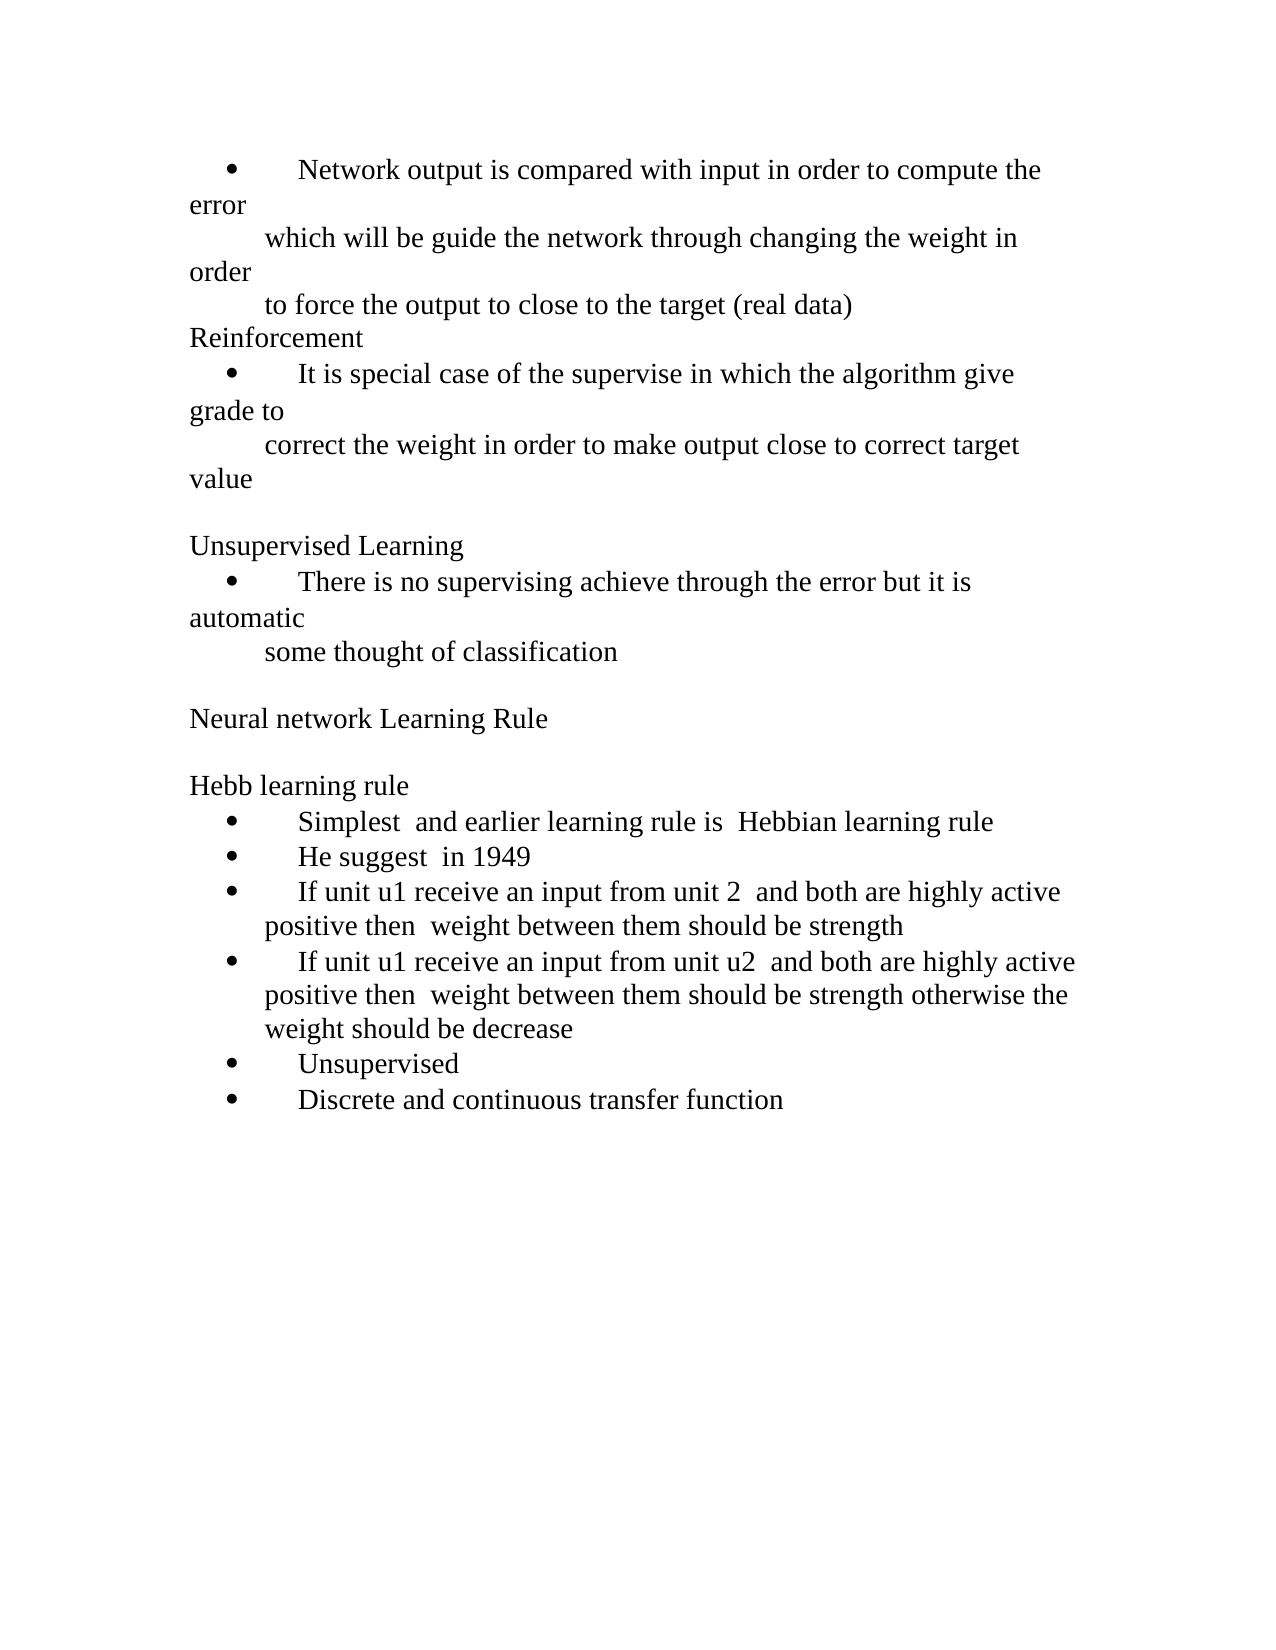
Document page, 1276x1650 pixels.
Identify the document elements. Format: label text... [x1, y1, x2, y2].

text_box  Network output is compared with input in order to compute the error which will be guide the network through changing the weight in order to force the output to close to the target (real data) Reinforcement  It is special case of the supervise in which the algorithm give grade to correct the weight in order to make output close to correct target value Unsupervised Learning  There is no supervising achieve through the error but it is automatic some thought of classification Neural network Learning Rule Hebb learning rule  Simplest and earlier learning rule is Hebbian learning rule  He suggest in 1949  If unit u1 receive an input from unit 2 and both are highly active positive then weight between them should be strength  If unit u1 receive an input from unit u2 and both are highly active positive then weight between them should be strength otherwise the weight should be decrease  Unsupervised  Discrete and continuous transfer function [189, 149, 1081, 940]
